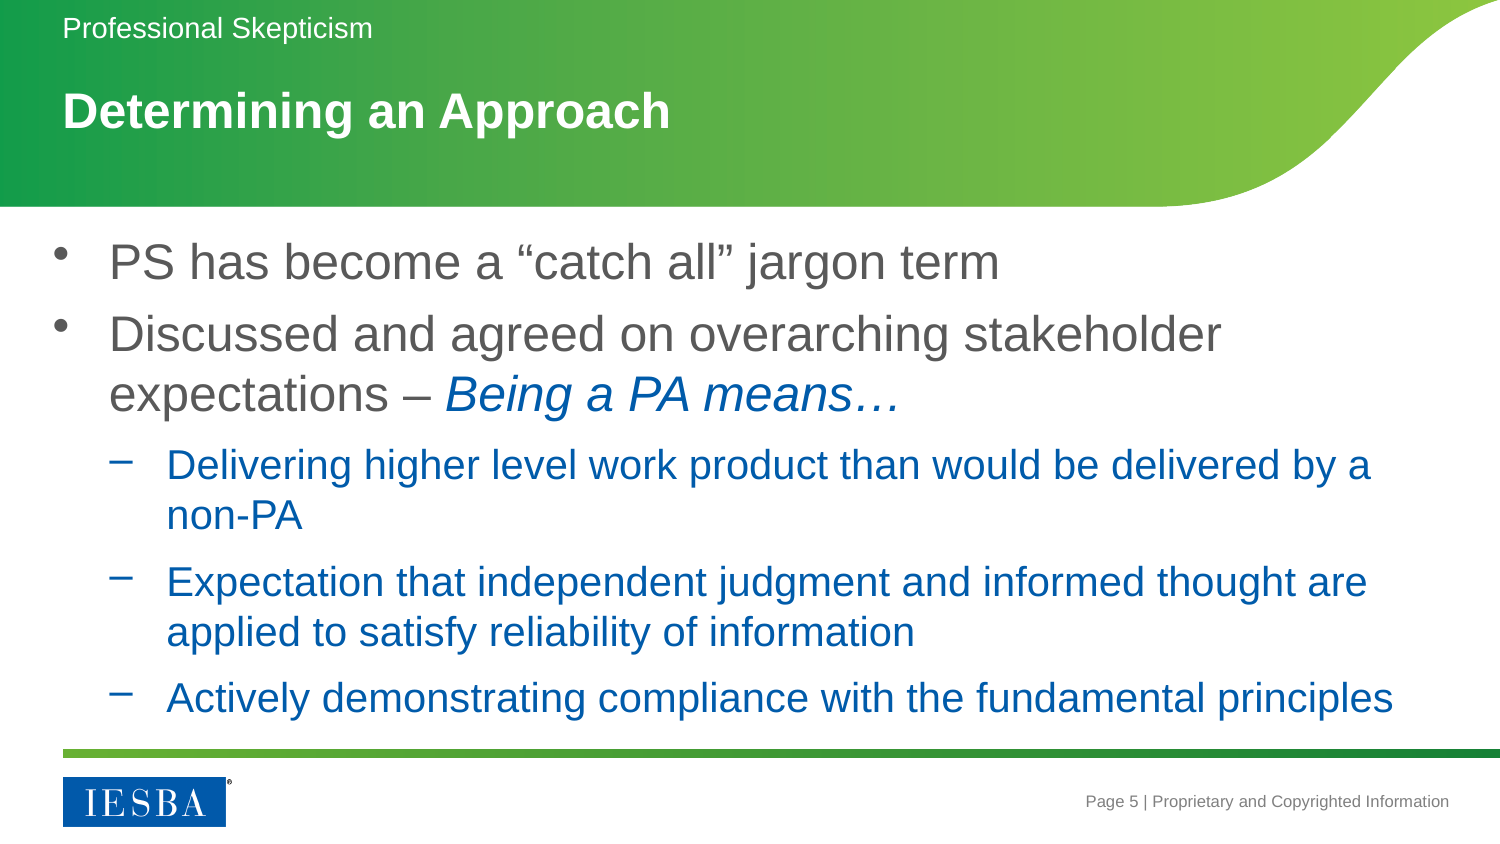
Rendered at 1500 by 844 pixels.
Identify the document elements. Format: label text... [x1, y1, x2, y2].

picture [63, 777, 232, 827]
list PS has become a “catch all” jargon term Discussed and agreed on overarching stakeholder expectations – Being a PA means… Delivering higher level work product than would be delivered by a non-PA Expectation that independent judgment and informed thought are applied to satisfy reliability of information Actively demonstrating compliance with the fundamental principles [37, 221, 1475, 722]
picture [0, 0, 1500, 207]
subtitle Professional Skepticism [62, 9, 500, 38]
title Determining an Approach [62, 75, 1300, 142]
